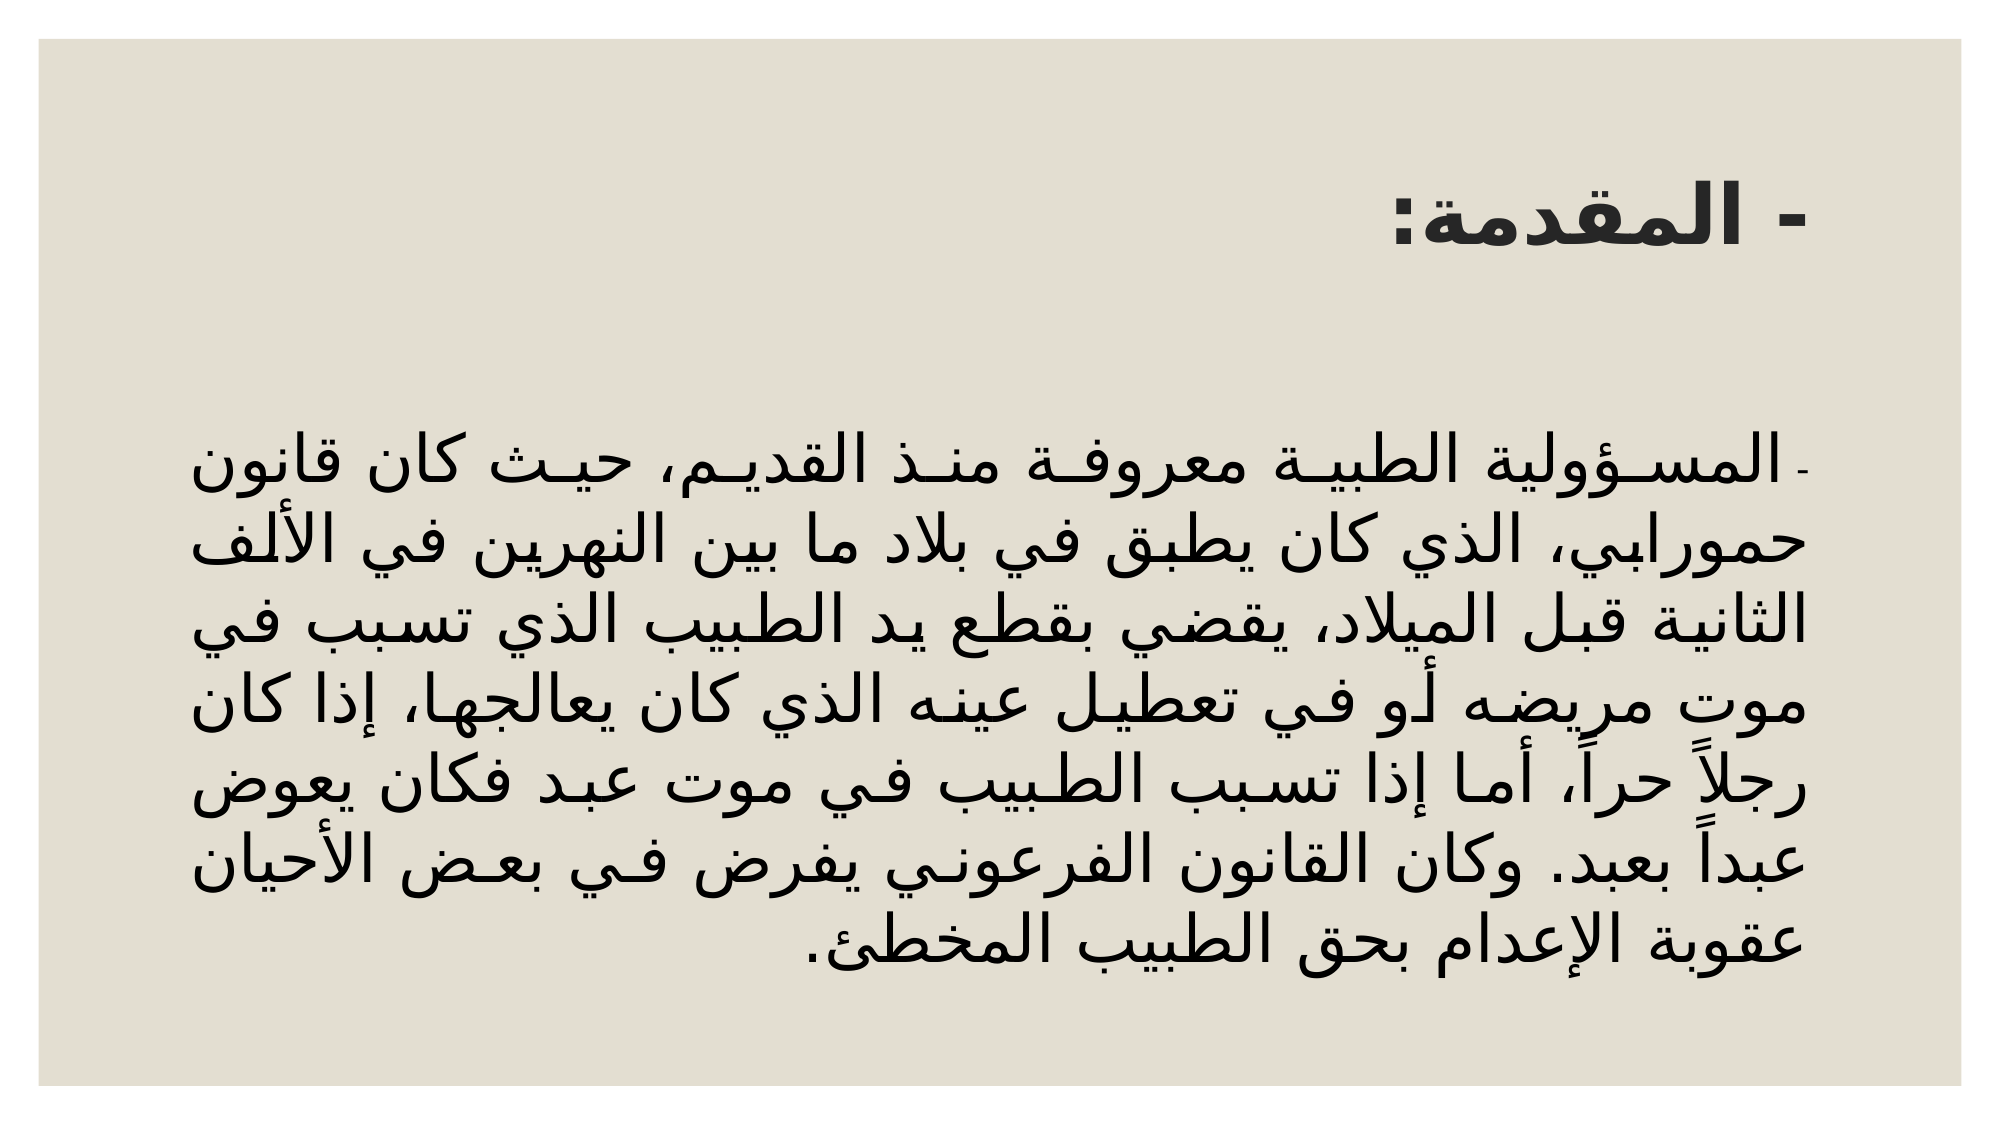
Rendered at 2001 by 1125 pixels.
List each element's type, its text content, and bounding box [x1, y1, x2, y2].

list - المسؤولية الطبية معروفة منذ القديم، حيث كان قانون حمورابي، الذي كان يطبق في بلاد ما بين النهرين في الألف الثانية قبل الميلاد، يقضي بقطع يد الطبيب الذي تسبب في موت مريضه أو في تعطيل عينه الذي كان يعالجها، إذا كان رجلاً حراً، أما إذا تسبب الطبيب في موت عبد فكان يعوض عبداً بعبد. وكان القانون الفرعوني يفرض في بعض الأحيان عقوبة الإعدام بحق الطبيب المخطئ. [174, 345, 1825, 990]
title - المقدمة: [174, 105, 1825, 331]
